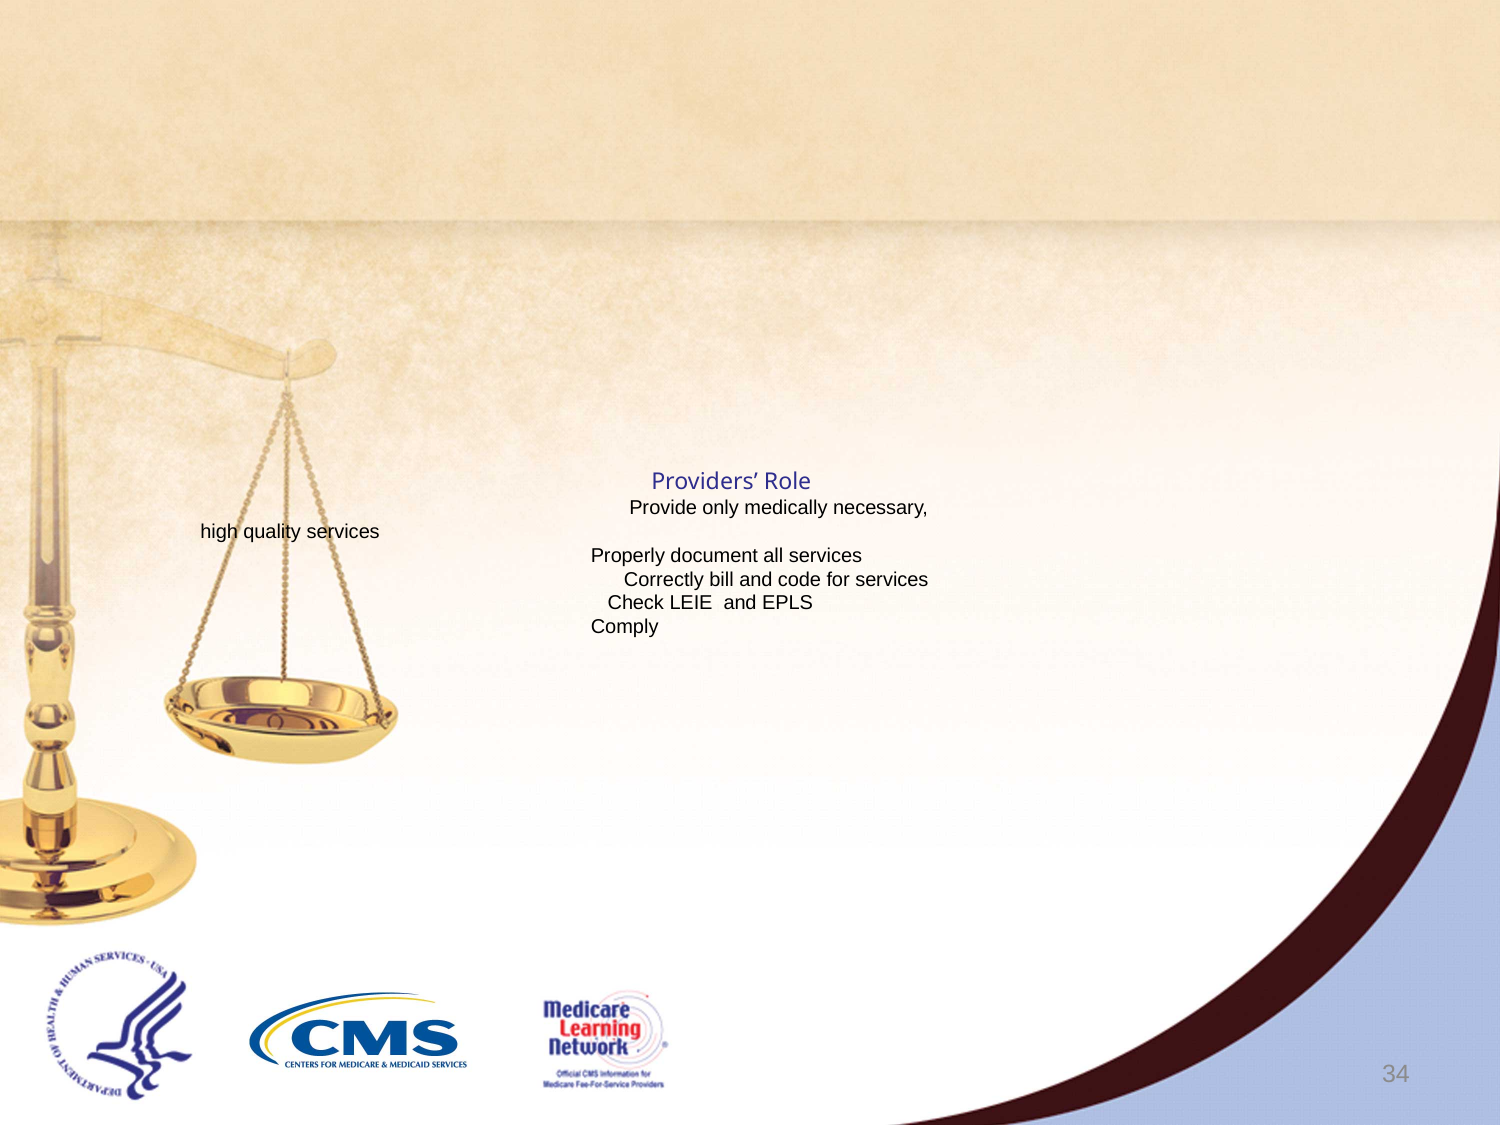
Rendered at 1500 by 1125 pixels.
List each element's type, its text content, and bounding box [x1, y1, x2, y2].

title Providers’ Role Provide only medically necessary, high quality services Properly document all services Correctly bill and code for services Check LEIE and EPLS Comply [56, 459, 1407, 647]
picture [0, 0, 1500, 1125]
slide_number 34 [1074, 1042, 1425, 1103]
